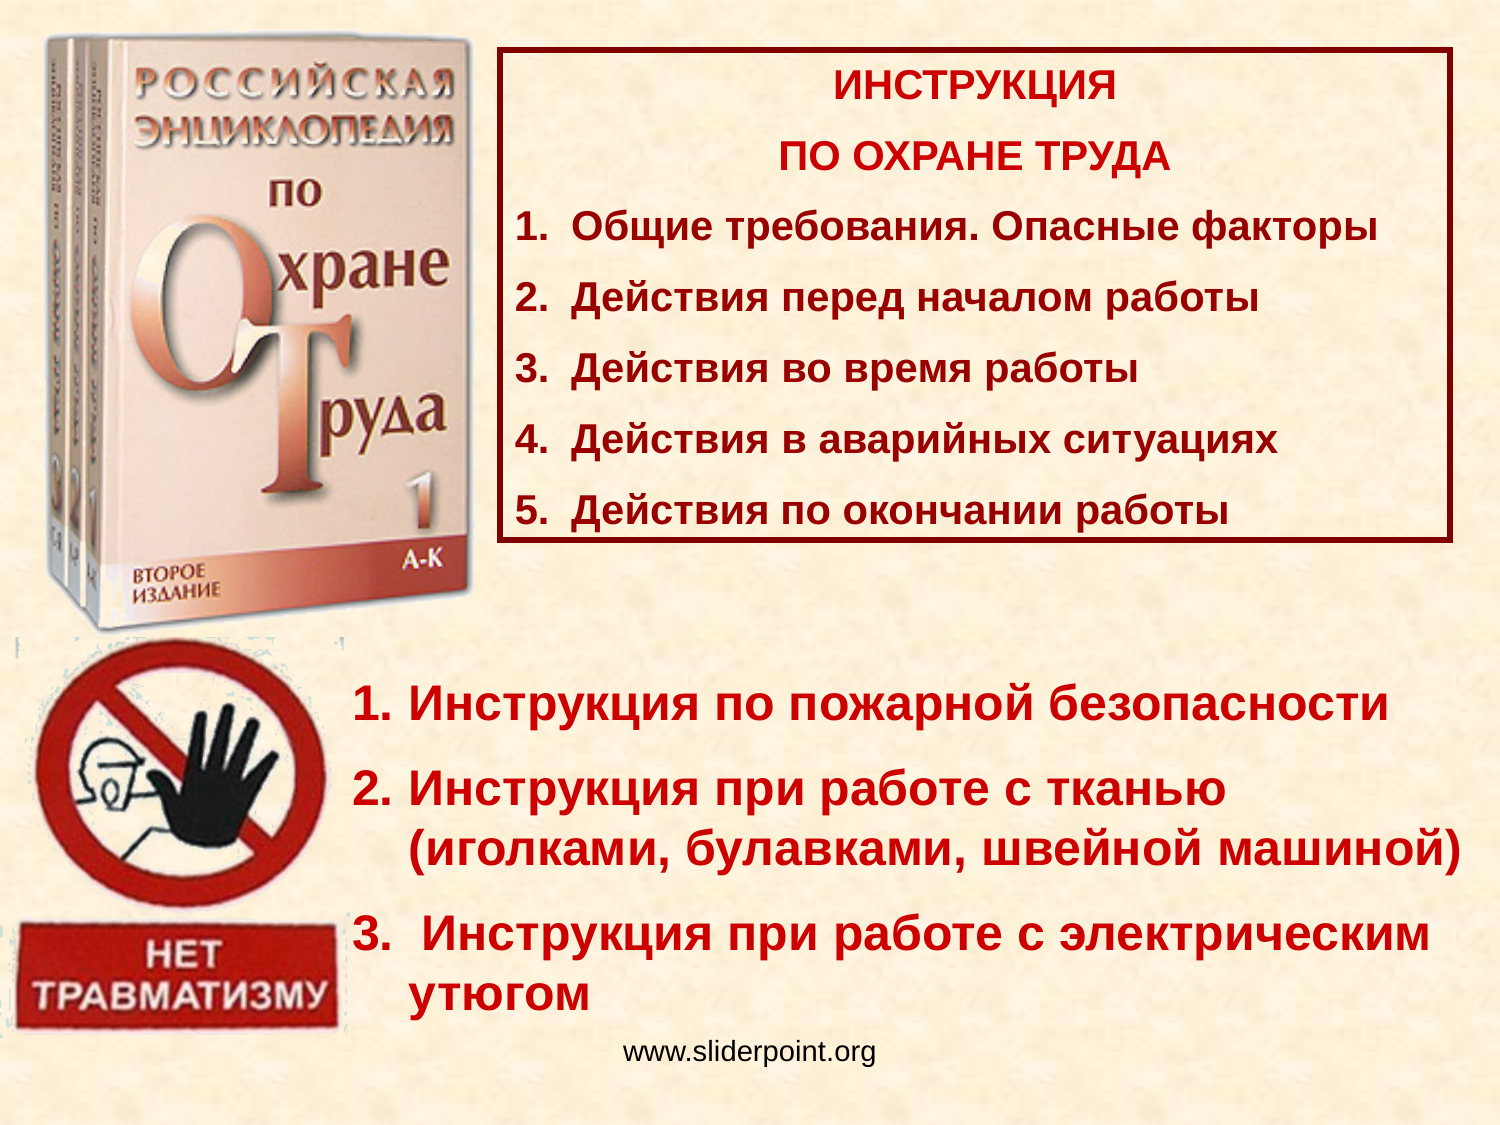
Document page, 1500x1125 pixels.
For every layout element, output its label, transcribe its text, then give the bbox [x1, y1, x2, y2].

text_box ИНСТРУКЦИЯ ПО ОХРАНЕ ТРУДА Общие требования. Опасные факторы Действия перед началом работы Действия во время работы Действия в аварийных ситуациях Действия по окончании работы [500, 50, 1450, 540]
text_box Инструкция по пожарной безопасности Инструкция при работе с тканью (иголками, булавками, швейной машиной) 3. Инструкция при работе с электрическим утюгом [366, 662, 1500, 1028]
picture [0, 0, 1500, 1125]
footer www.sliderpoint.org [512, 1024, 988, 1103]
